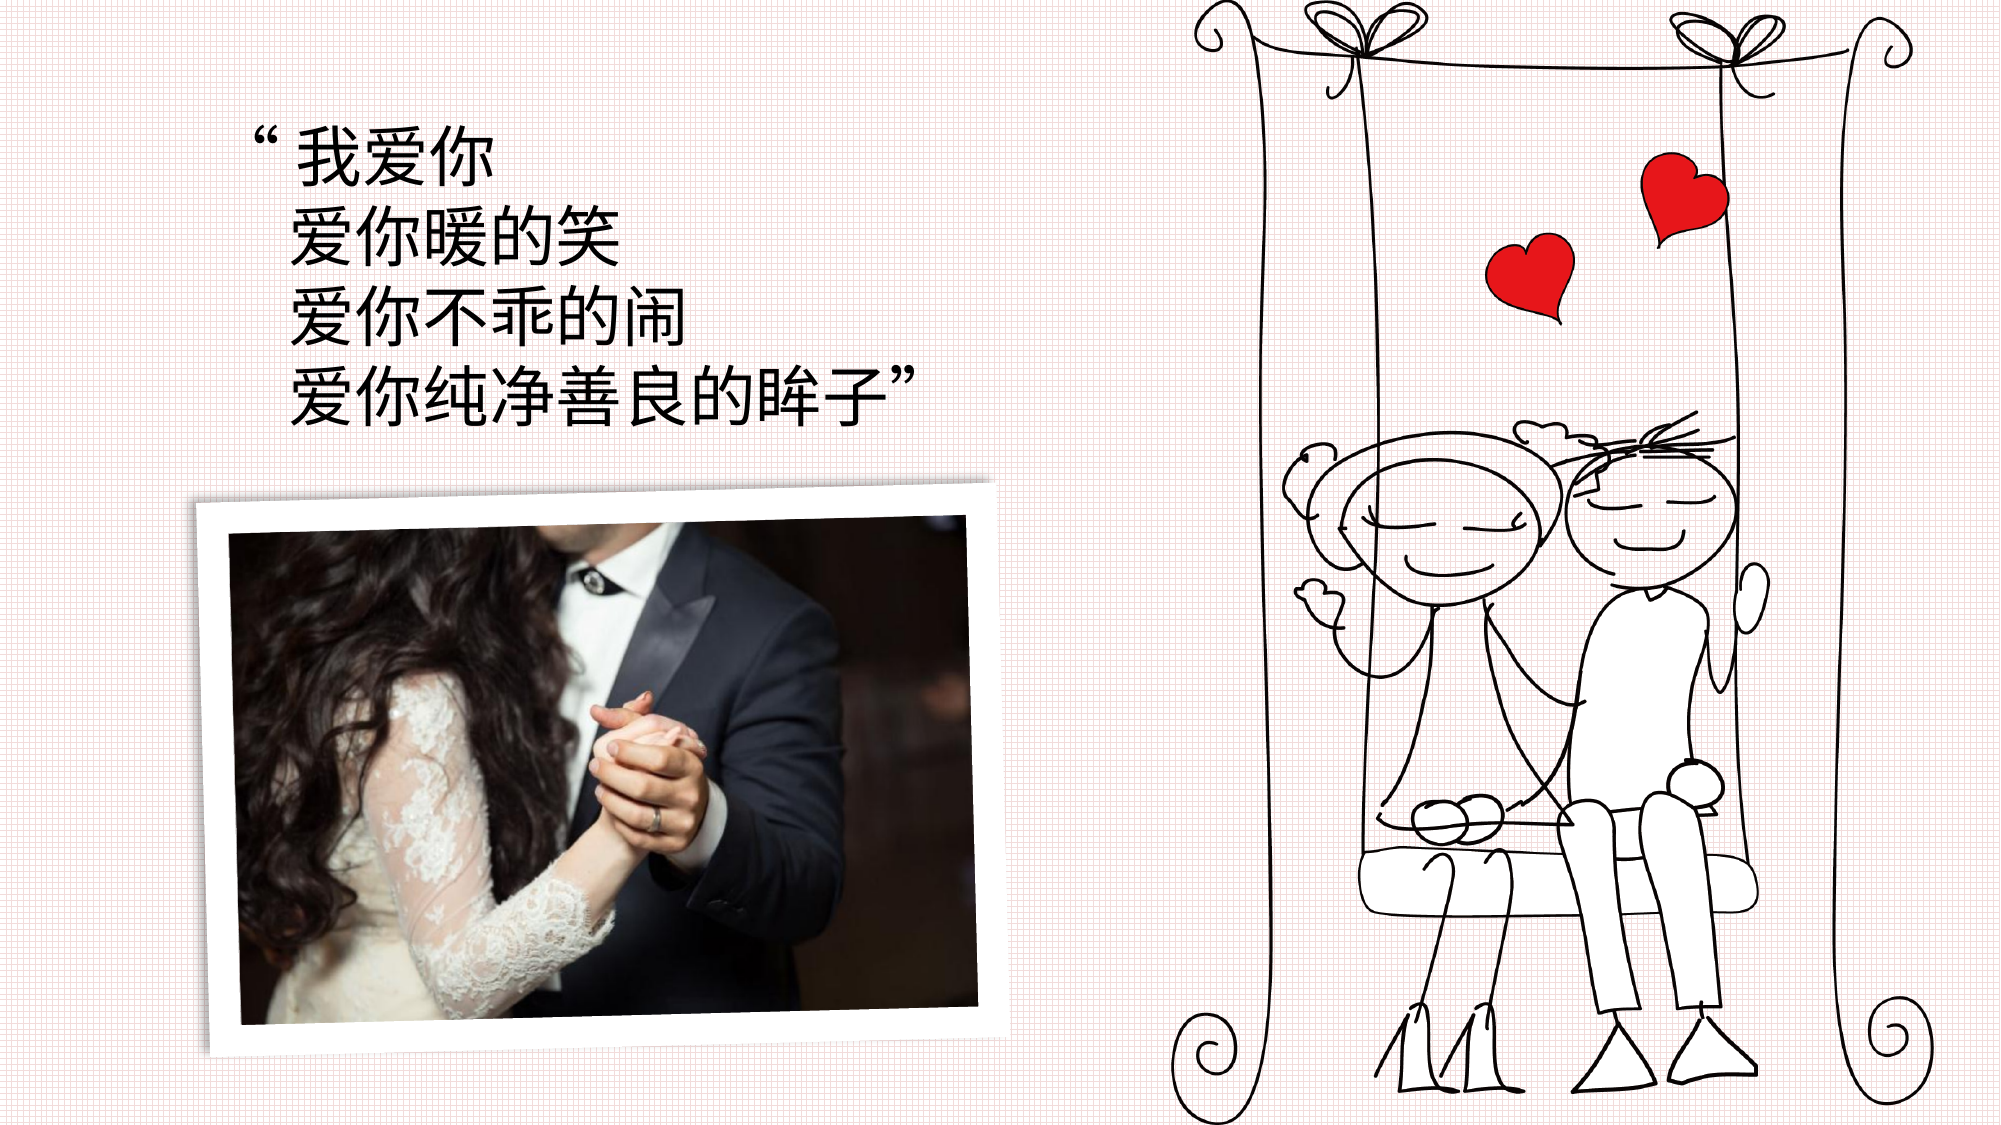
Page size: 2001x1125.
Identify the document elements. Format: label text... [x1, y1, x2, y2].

picture [229, 515, 978, 1025]
text_box “我爱你 爱你暖的笑 爱你不乖的闹 爱你纯净善良的眸子” [198, 107, 991, 443]
picture [1170, 0, 1934, 1125]
